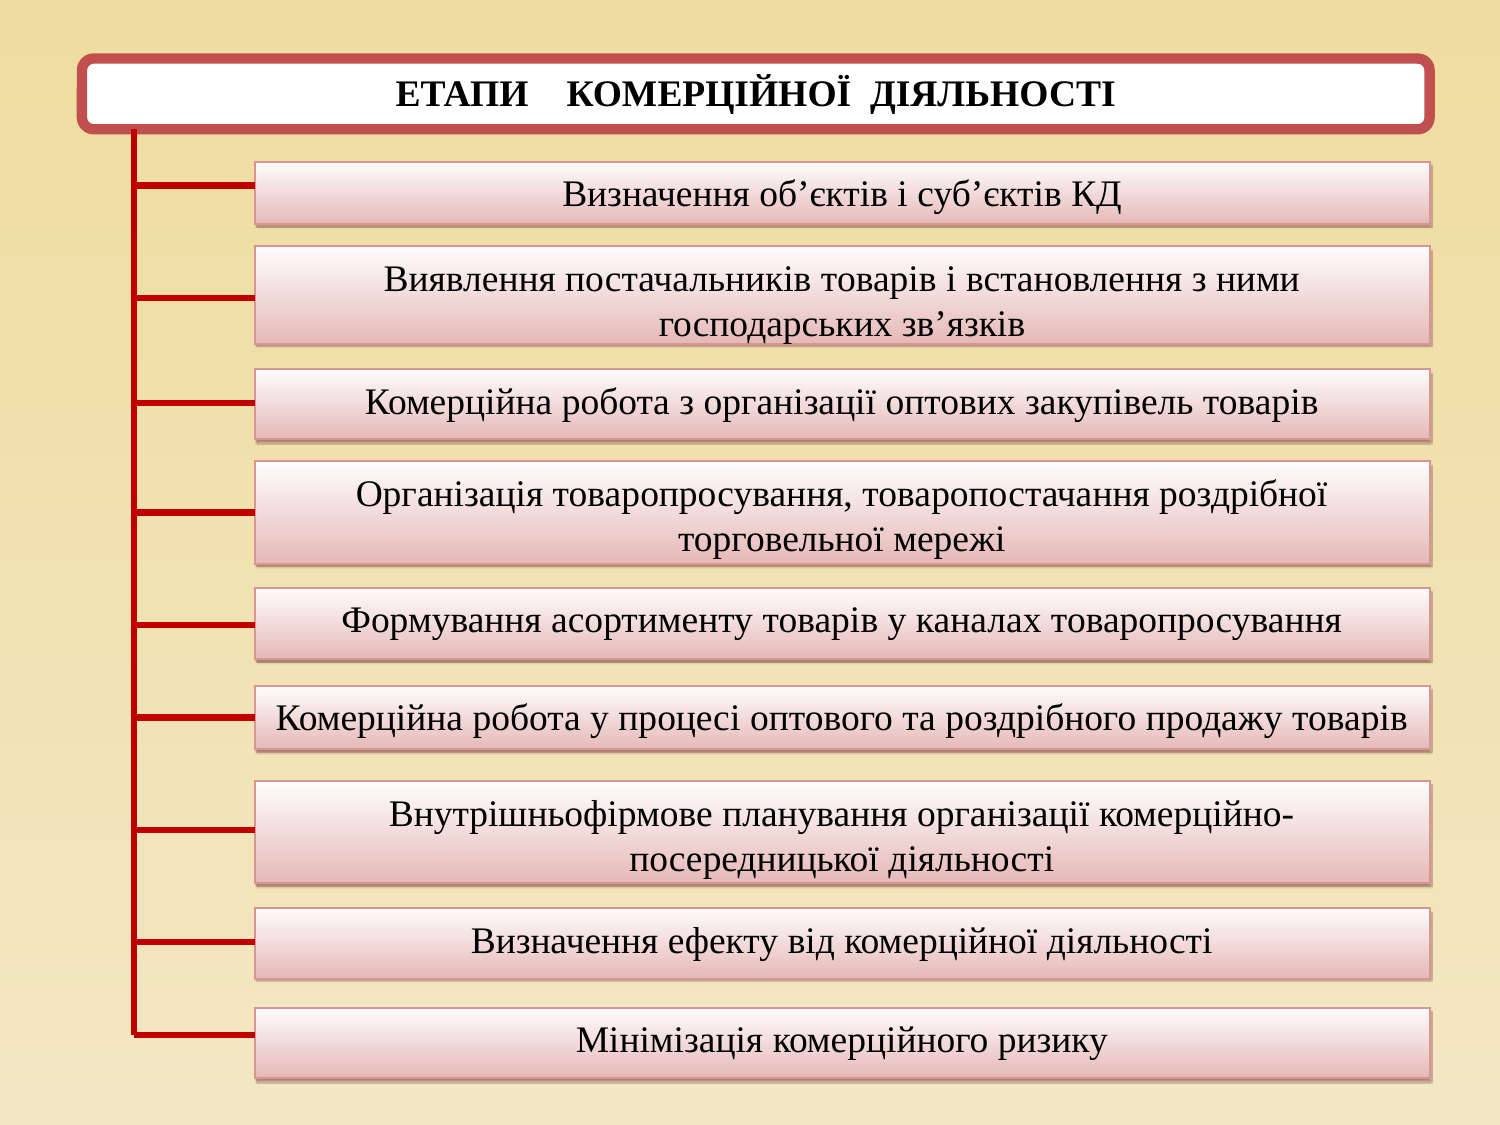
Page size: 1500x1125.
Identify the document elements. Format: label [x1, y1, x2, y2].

text_box [81, 58, 1430, 1079]
